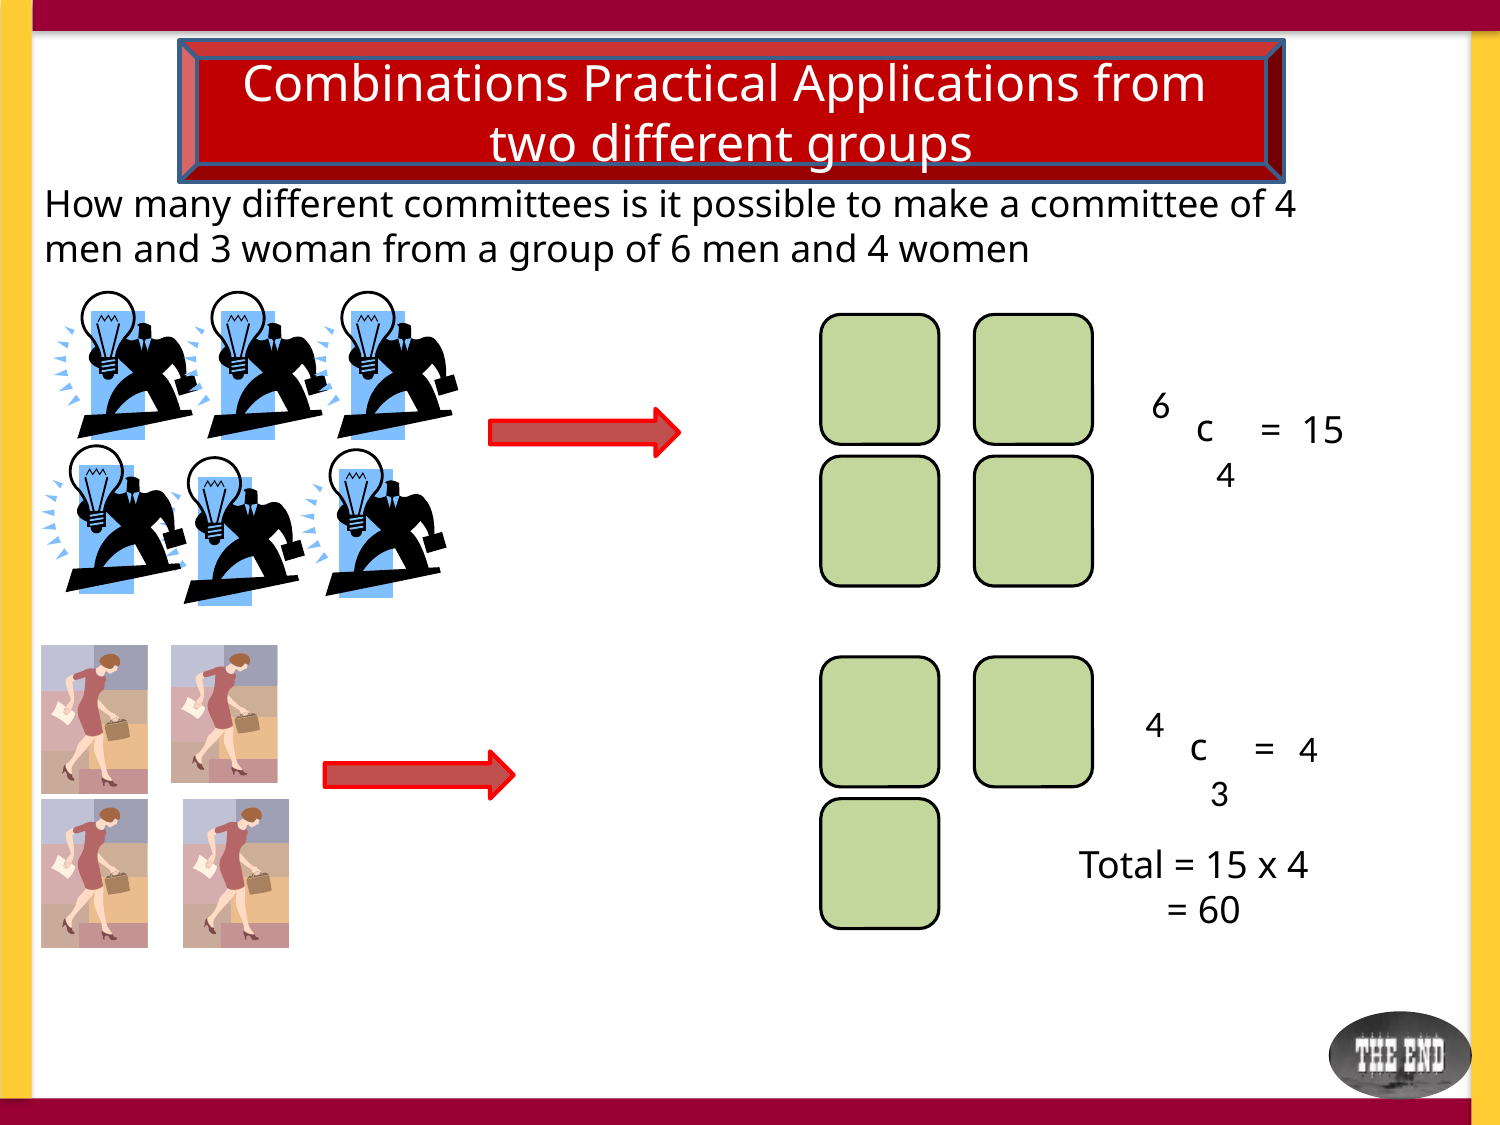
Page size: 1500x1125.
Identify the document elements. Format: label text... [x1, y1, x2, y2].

picture [41, 444, 447, 606]
text_box [972, 454, 1095, 589]
text_box [972, 654, 1095, 789]
text_box = [1239, 717, 1284, 778]
text_box [818, 796, 942, 931]
text_box 6 [1136, 373, 1186, 434]
picture [182, 798, 290, 949]
text_box [818, 312, 942, 447]
text_box 4 [1130, 692, 1180, 753]
text_box 3 [1195, 761, 1245, 822]
text_box 15 [1286, 398, 1360, 459]
picture [170, 644, 278, 783]
text_box = [1245, 398, 1286, 459]
text_box c [1171, 397, 1229, 457]
text_box [488, 406, 682, 459]
text_box c [1165, 715, 1223, 776]
text_box 4 [1284, 717, 1333, 778]
text_box [818, 454, 942, 589]
text_box [818, 654, 942, 789]
picture [52, 290, 459, 441]
picture [40, 798, 148, 949]
text_box [972, 312, 1095, 447]
text_box How many different committees is it possible to make a committee of 4 men and 3 woman from a group of 6 men and 4 women [29, 172, 1353, 278]
text_box [322, 749, 516, 801]
picture [1328, 1011, 1472, 1100]
text_box Total = 15 x 4 = 60 [1064, 834, 1324, 939]
text_box Combinations Practical Applications from two different groups [177, 38, 1286, 172]
text_box 4 [1201, 442, 1251, 503]
picture [40, 644, 148, 795]
